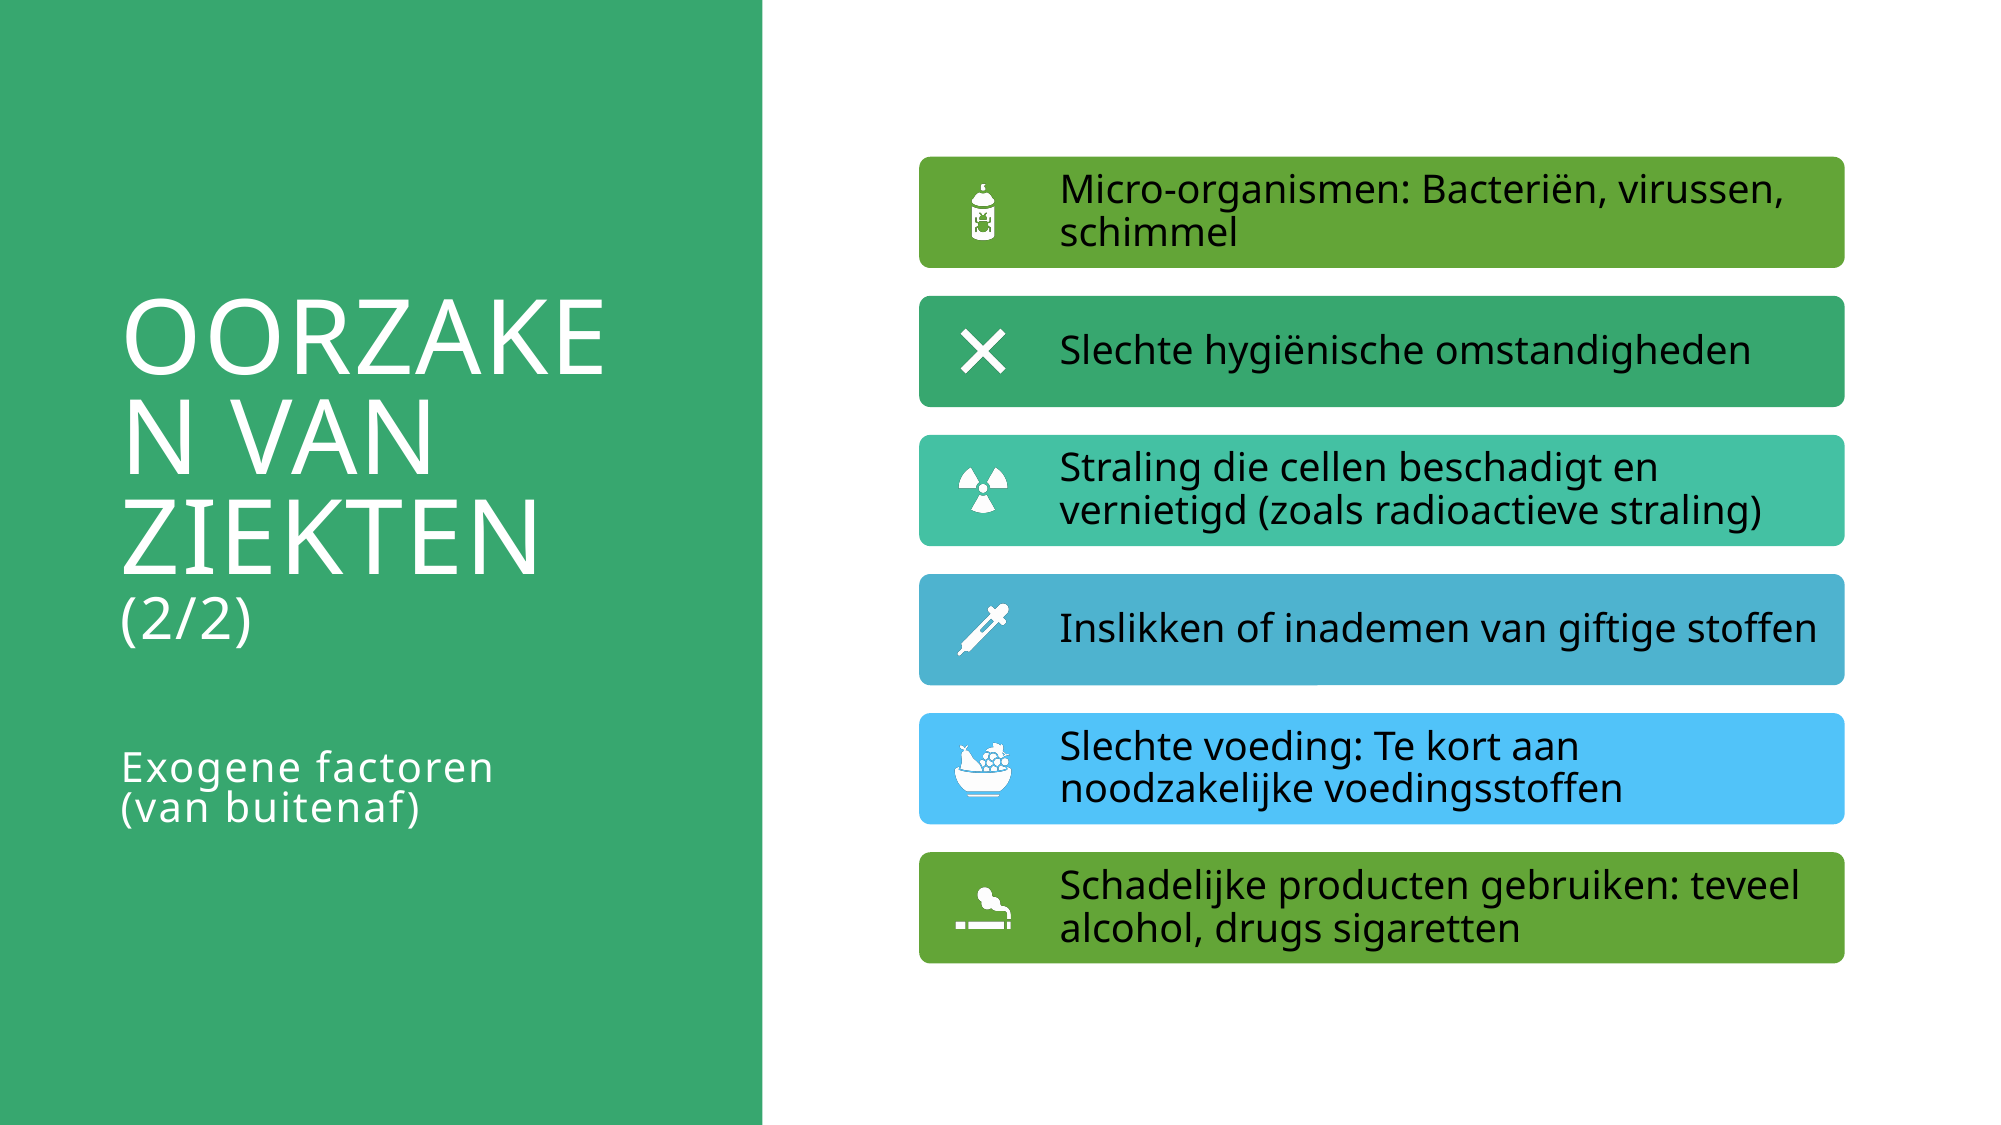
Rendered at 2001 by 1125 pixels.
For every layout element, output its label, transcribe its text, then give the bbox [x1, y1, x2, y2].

title Oorzaken van ziekten (2/2) Exogene factoren (van buitenaf) [105, 105, 666, 1020]
text_box [0, 0, 764, 1125]
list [918, 156, 1845, 964]
